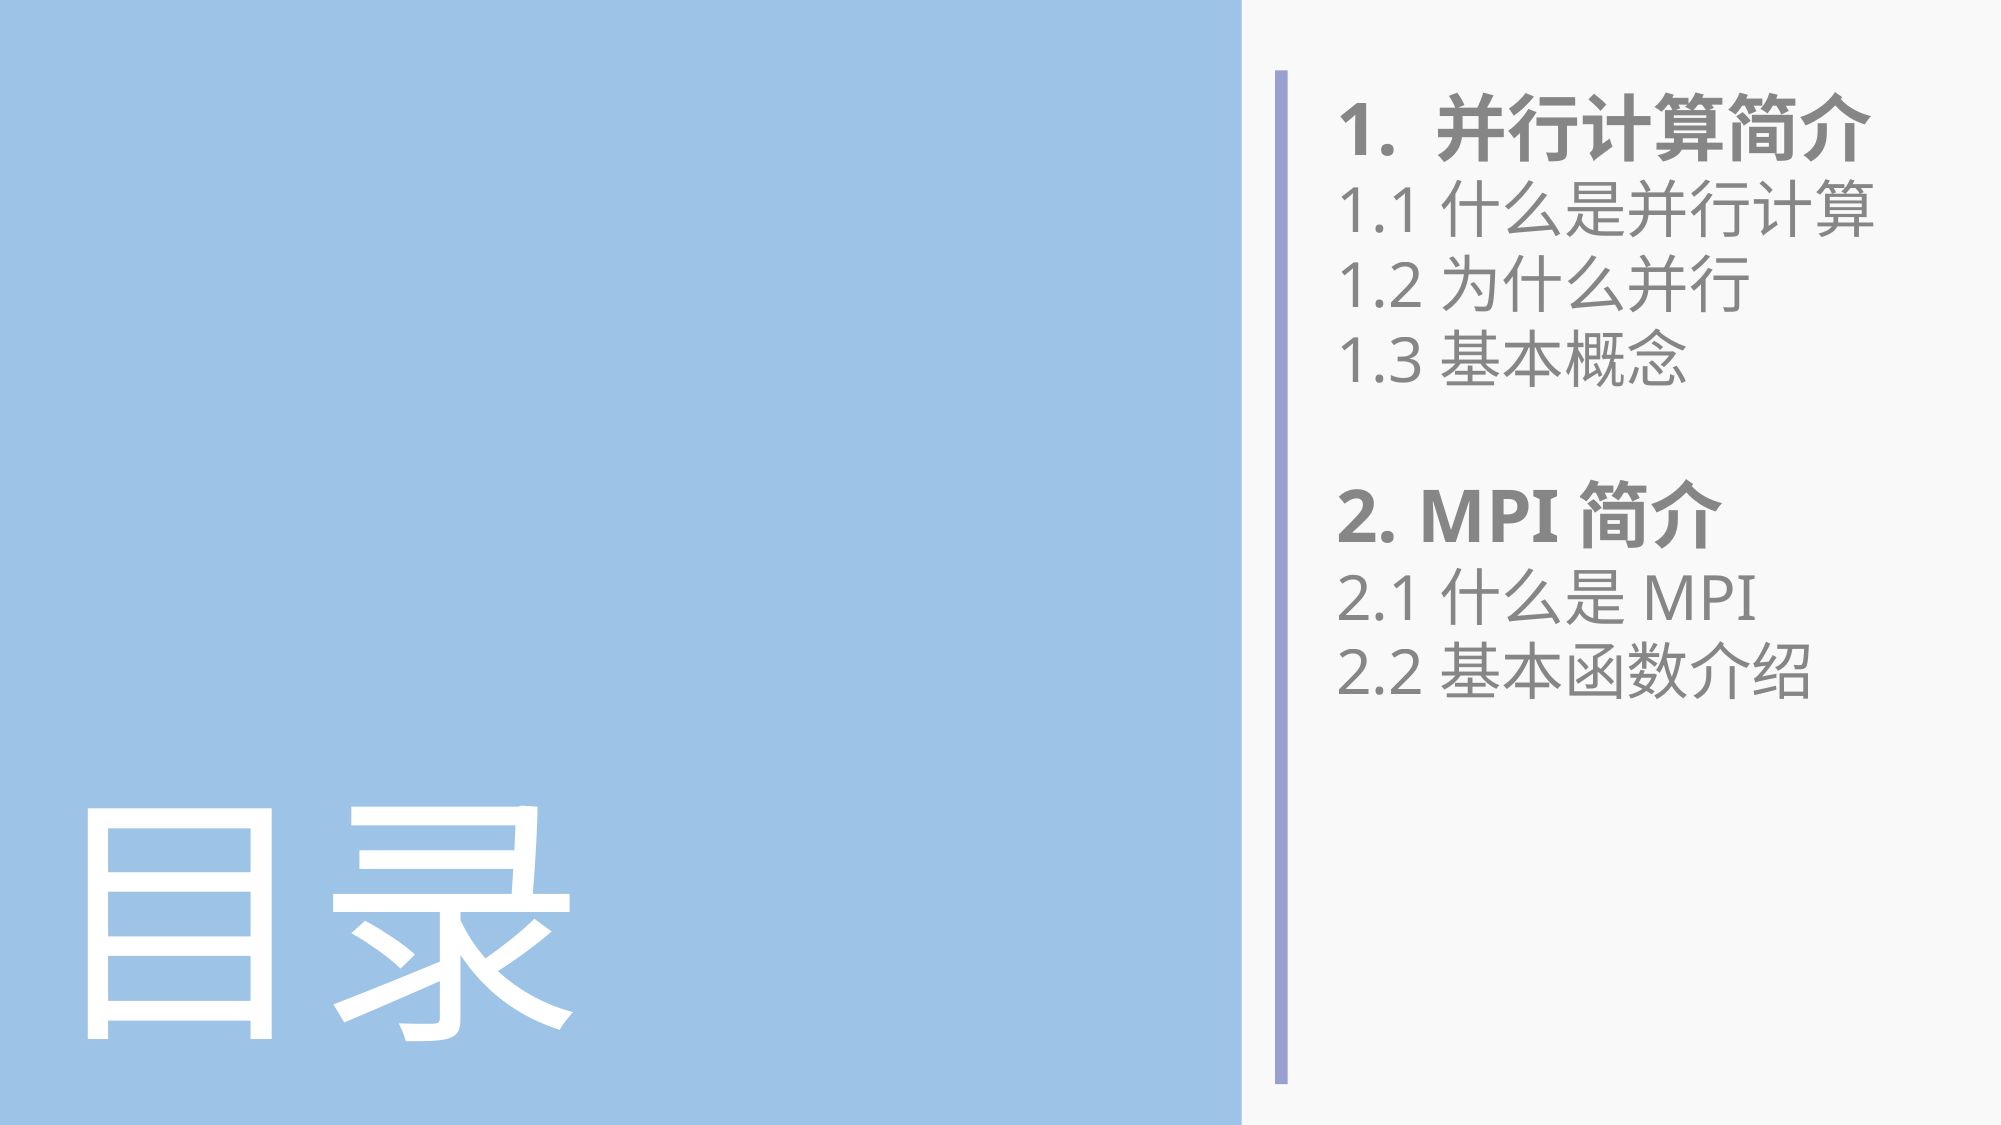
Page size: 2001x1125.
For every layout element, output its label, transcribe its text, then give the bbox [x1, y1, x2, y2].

text_box 目录 [30, 740, 602, 1081]
text_box [0, 0, 1242, 1125]
text_box 1. 并行计算简介 1.1什么是并行计算 1.2为什么并行 1.3基本概念 2. MPI简介 2.1什么是MPI 2.2基本函数介绍 [1321, 75, 1955, 715]
text_box [1275, 70, 1288, 1085]
